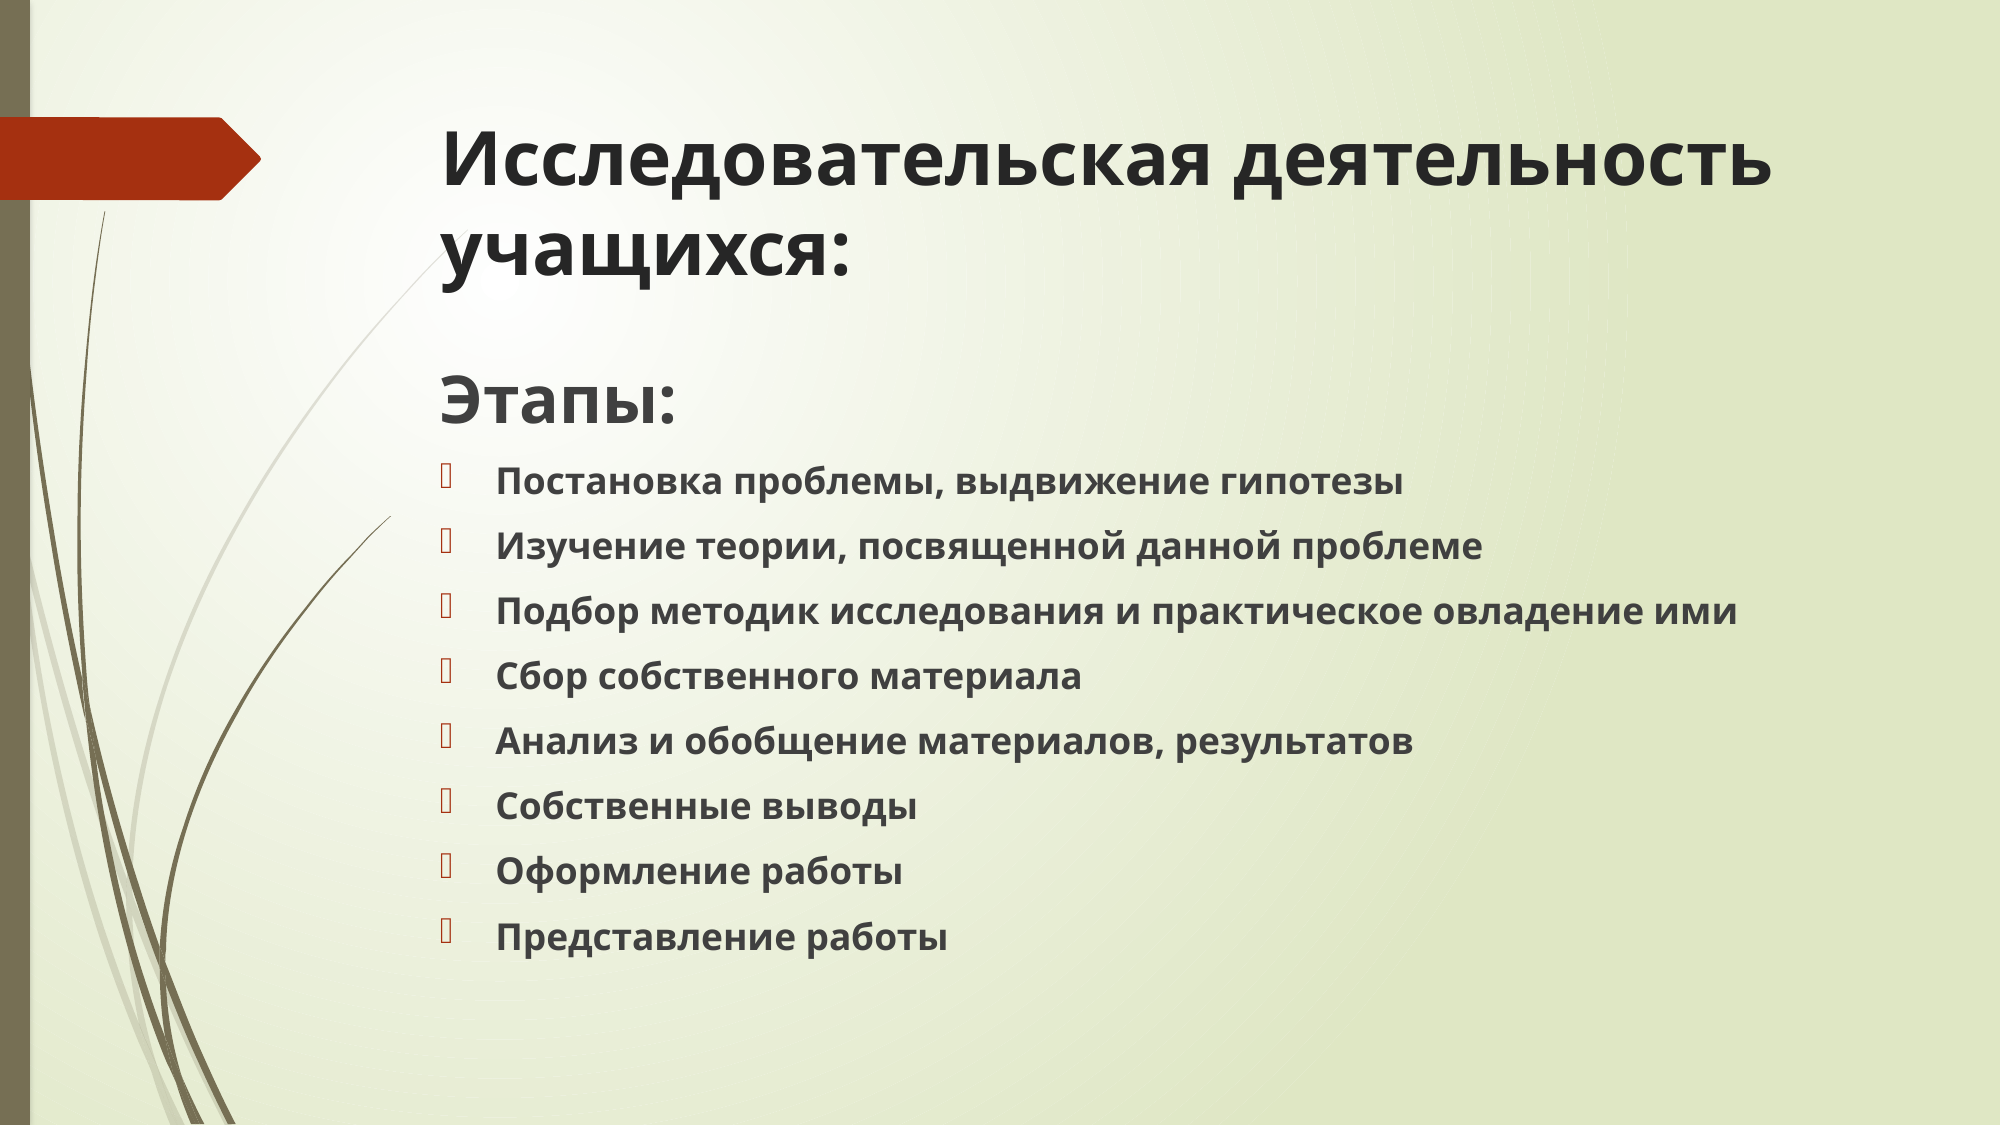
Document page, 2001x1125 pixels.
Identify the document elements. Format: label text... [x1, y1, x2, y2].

title Исследовательская деятельность учащихся: [425, 102, 1888, 313]
list Этапы: Постановка проблемы, выдвижение гипотезы Изучение теории, посвященной данной проблеме Подбор методик исследования и практическое овладение ими Сбор собственного материала Анализ и обобщение материалов, результатов Собственные выводы Оформление работы Представление работы [424, 350, 1888, 970]
